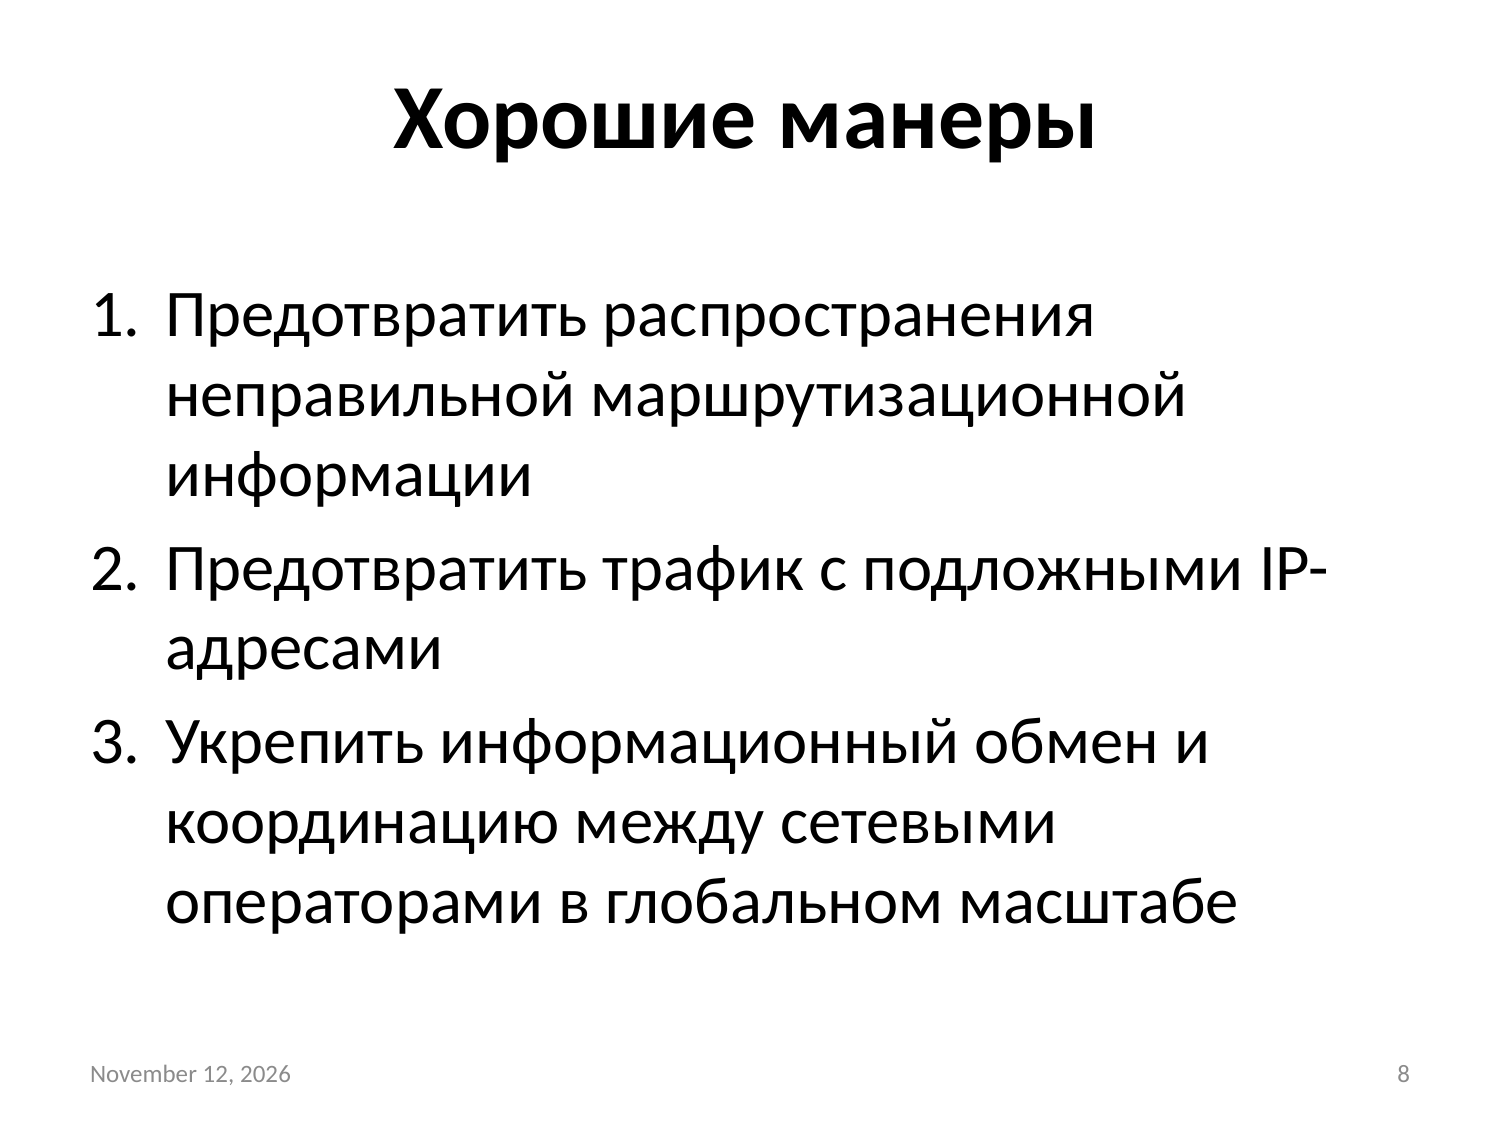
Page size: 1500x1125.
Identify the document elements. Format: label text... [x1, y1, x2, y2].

list Предотвратить распространения неправильной маршрутизационной информации Предотвратить трафик с подложными IP-адресами Укрепить информационный обмен и координацию между сетевыми операторами в глобальном масштабе [75, 262, 1425, 1005]
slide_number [75, 1042, 425, 1103]
slide_number 8 [1074, 1042, 1425, 1103]
title Хорошие манеры [34, 36, 1460, 188]
